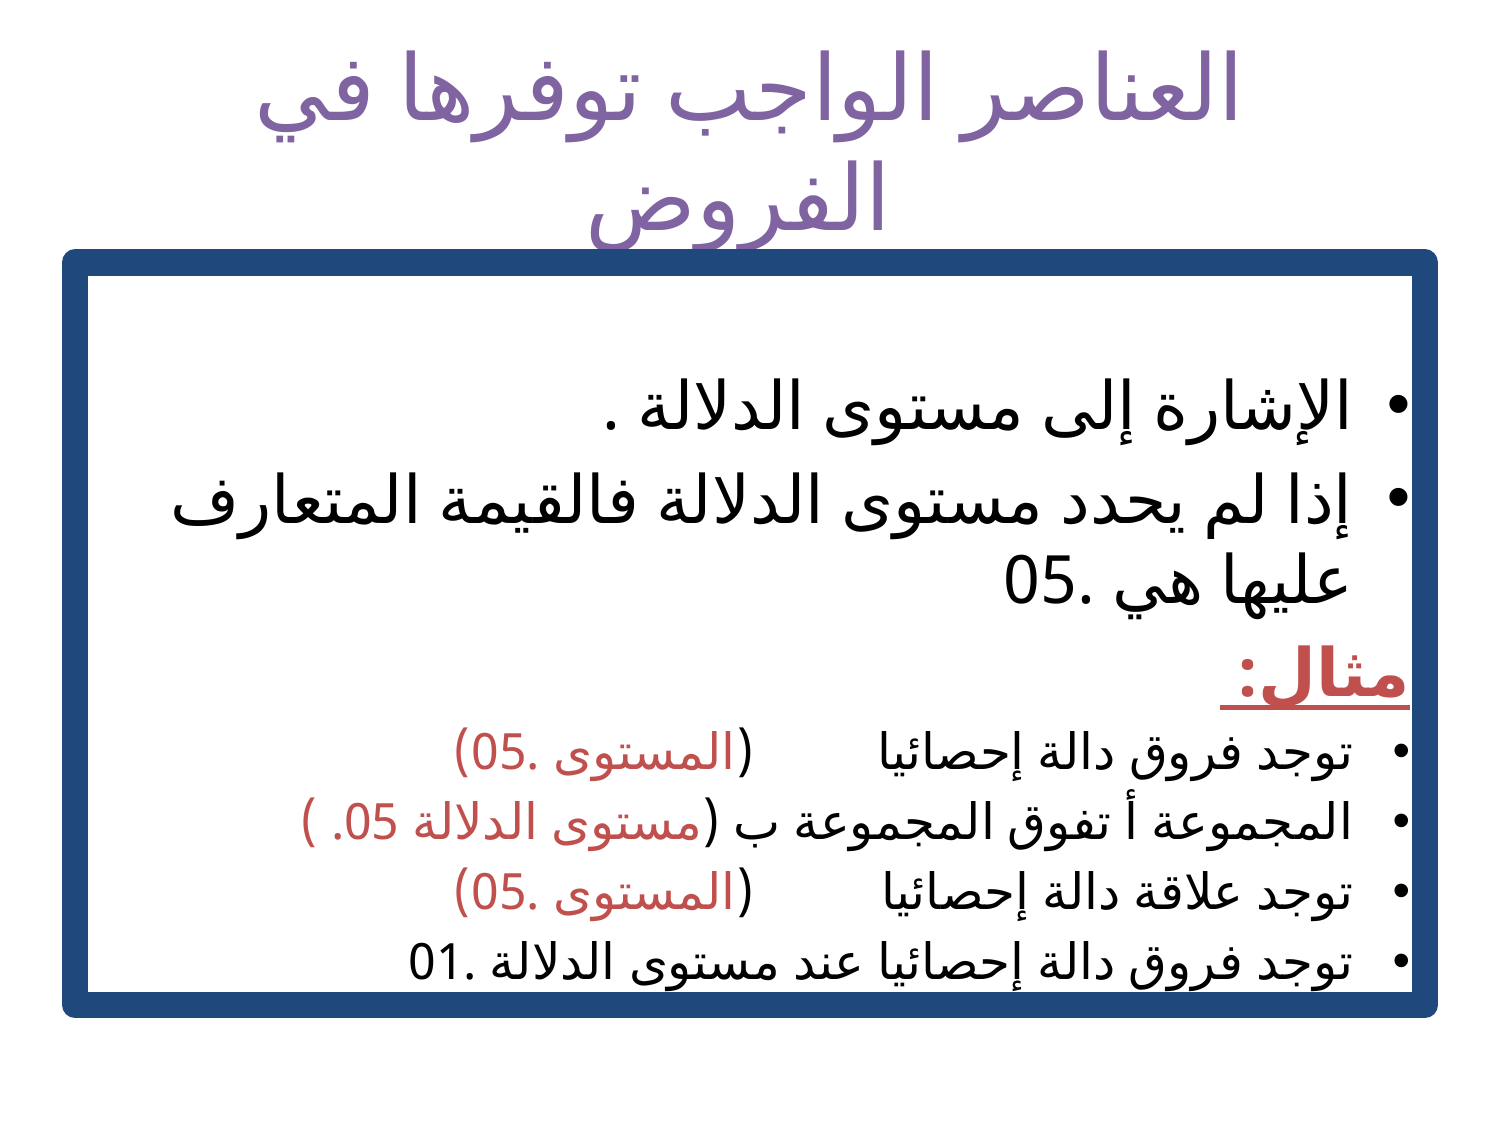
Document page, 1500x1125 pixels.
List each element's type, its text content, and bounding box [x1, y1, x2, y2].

title العناصر الواجب توفرها في الفروض [75, 45, 1425, 233]
list الإشارة إلى مستوى الدلالة . إذا لم يحدد مستوى الدلالة فالقيمة المتعارف عليها هي .05 مثال: توجد فروق دالة إحصائيا (المستوى .05) المجموعة أ تفوق المجموعة ب (مستوى الدلالة 05. ) توجد علاقة دالة إحصائيا (المستوى .05) توجد فروق دالة إحصائيا عند مستوى الدلالة .01 [75, 262, 1425, 1005]
